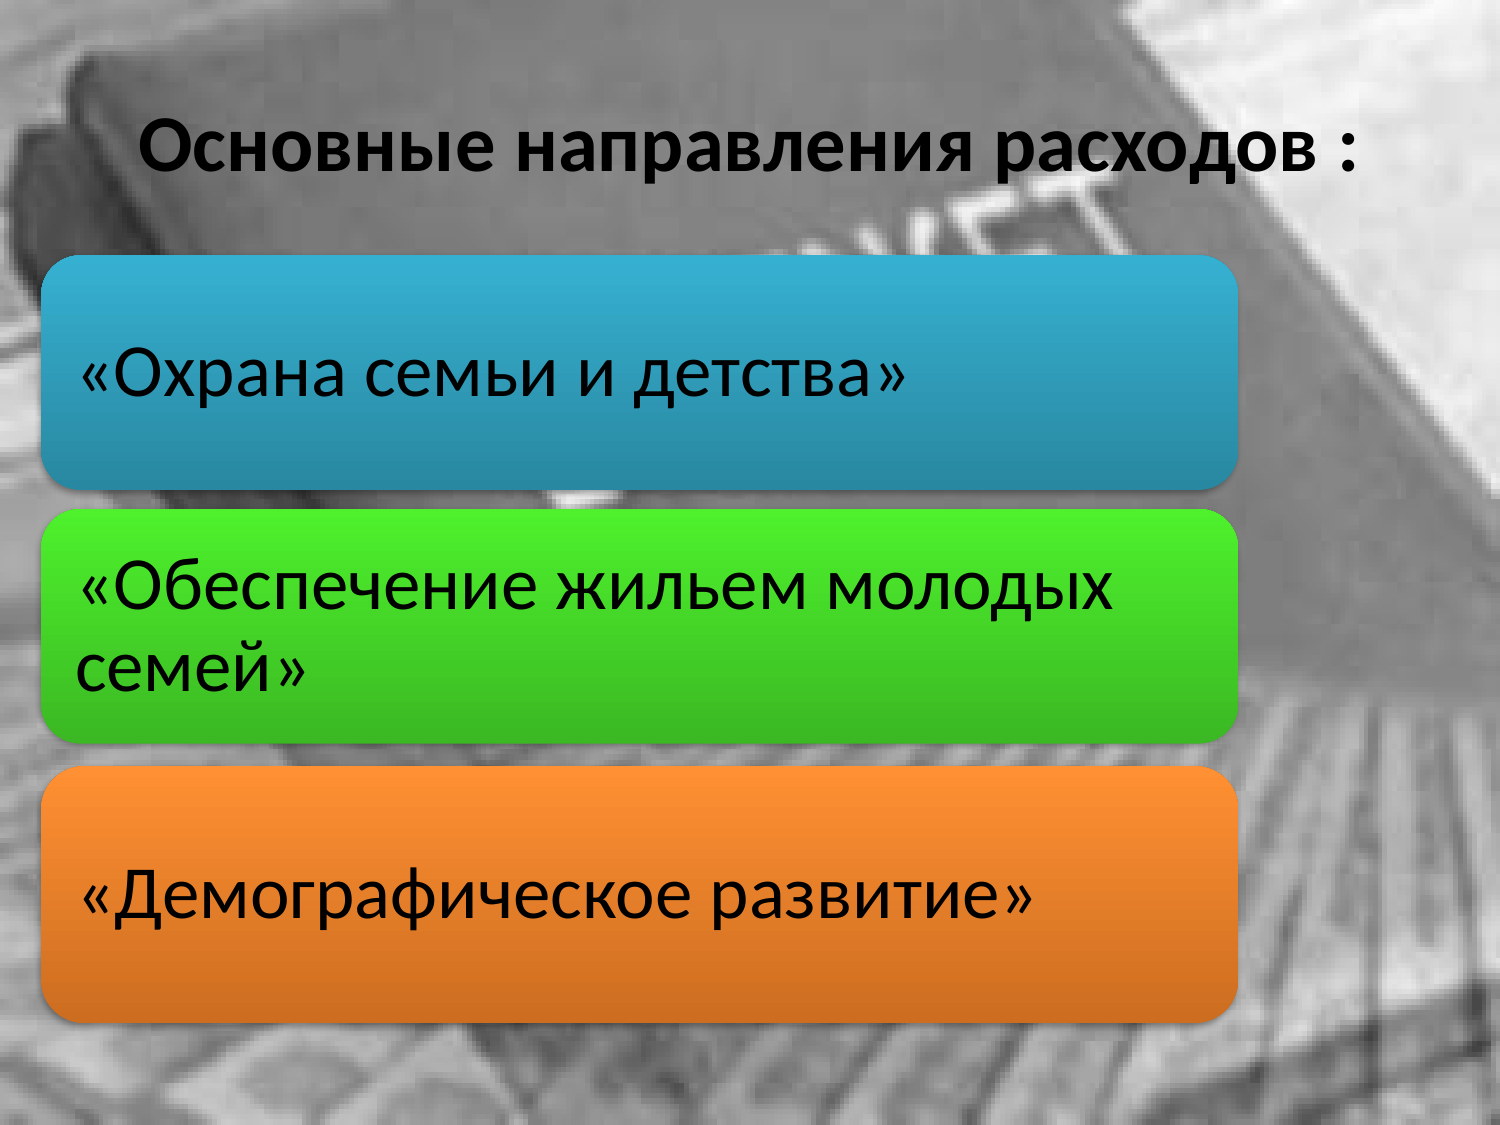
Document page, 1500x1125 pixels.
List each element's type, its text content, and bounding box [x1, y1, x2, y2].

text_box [40, 255, 1239, 1024]
text_box [0, 0, 1500, 1125]
title Основные направления расходов : [75, 45, 1425, 233]
